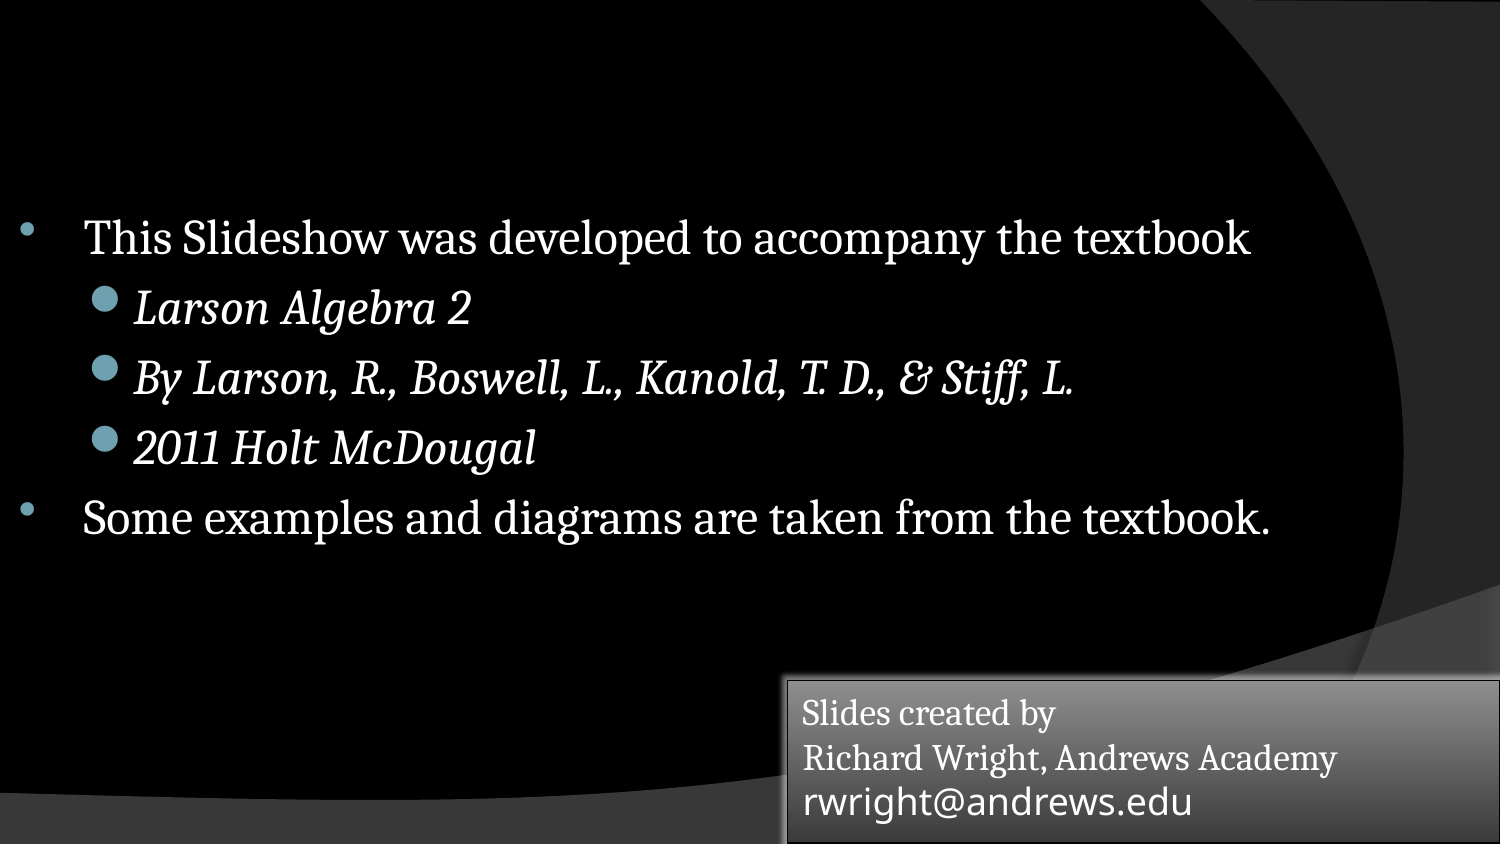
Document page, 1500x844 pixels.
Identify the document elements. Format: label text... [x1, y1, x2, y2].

list This Slideshow was developed to accompany the textbook Larson Algebra 2 By Larson, R., Boswell, L., Kanold, T. D., & Stiff, L. 2011 Holt McDougal Some examples and diagrams are taken from the textbook. [0, 196, 1500, 754]
text_box Slides created by Richard Wright, Andrews Academy rwright@andrews.edu [787, 680, 1500, 844]
